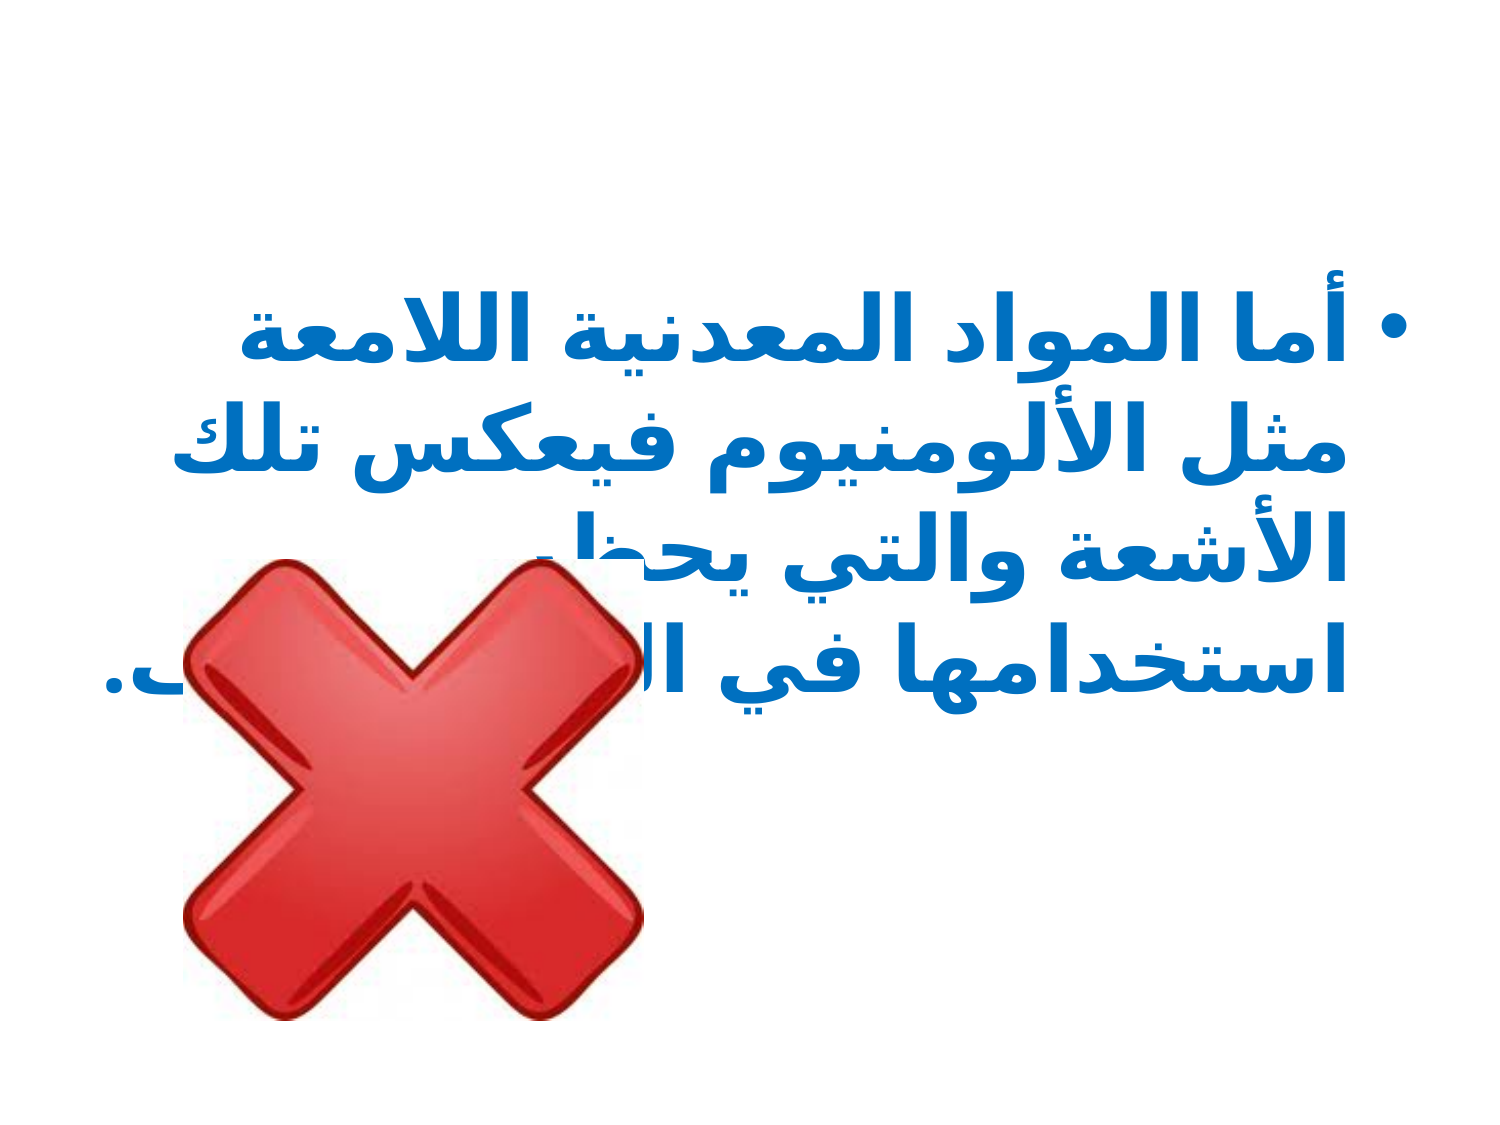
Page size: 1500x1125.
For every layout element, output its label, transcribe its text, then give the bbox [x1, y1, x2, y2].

list أما المواد المعدنية اللامعة مثل الألومنيوم فيعكس تلك الأشعة والتي يحظر استخدامها في المايكروويف. [75, 262, 1425, 1005]
picture [182, 559, 644, 1021]
